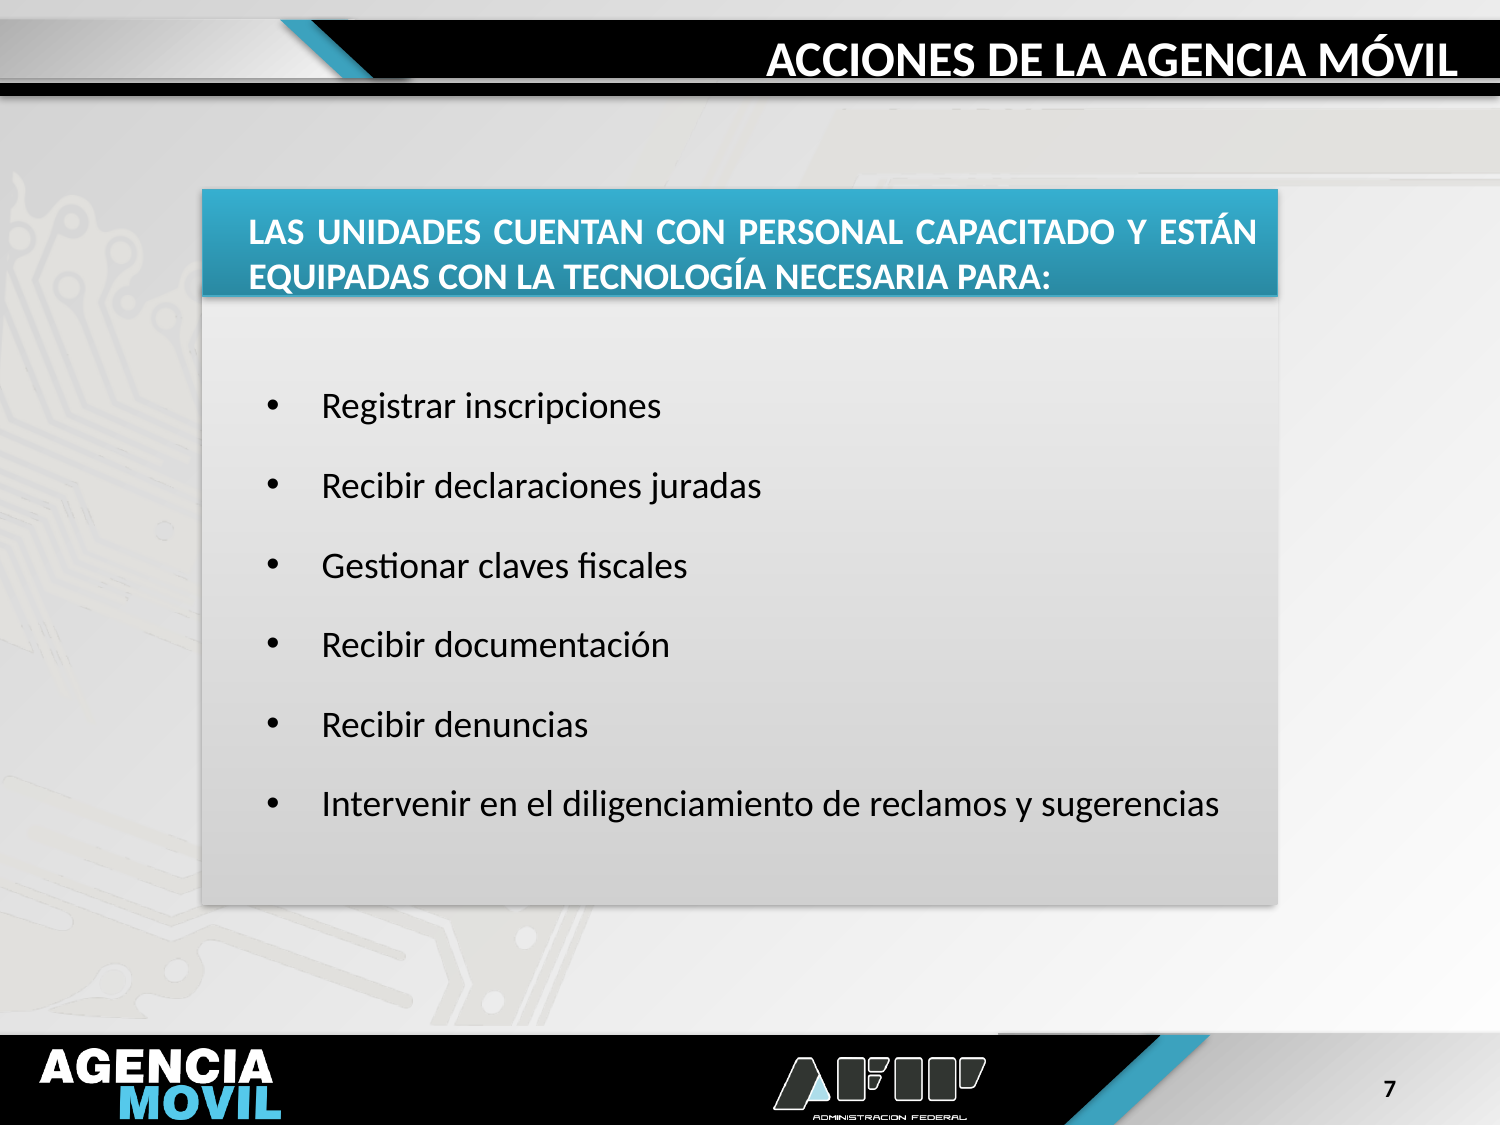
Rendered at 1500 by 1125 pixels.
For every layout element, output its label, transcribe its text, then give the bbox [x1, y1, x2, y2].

text_box Recibir documentación [251, 612, 1164, 673]
slide_number 7 [1368, 1065, 1500, 1114]
text_box Gestionar claves fiscales [251, 533, 1164, 593]
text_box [202, 189, 1278, 306]
picture [773, 1057, 986, 1120]
text_box [202, 312, 1278, 906]
text_box ACCIONES DE LA AGENCIA MÓVIL [751, 18, 1490, 94]
text_box Registrar inscripciones [251, 374, 1164, 434]
text_box Intervenir en el diligenciamiento de reclamos y sugerencias [251, 772, 1278, 832]
text_box Recibir denuncias [251, 692, 1164, 753]
text_box Recibir declaraciones juradas [251, 453, 1164, 514]
picture [39, 1048, 281, 1120]
